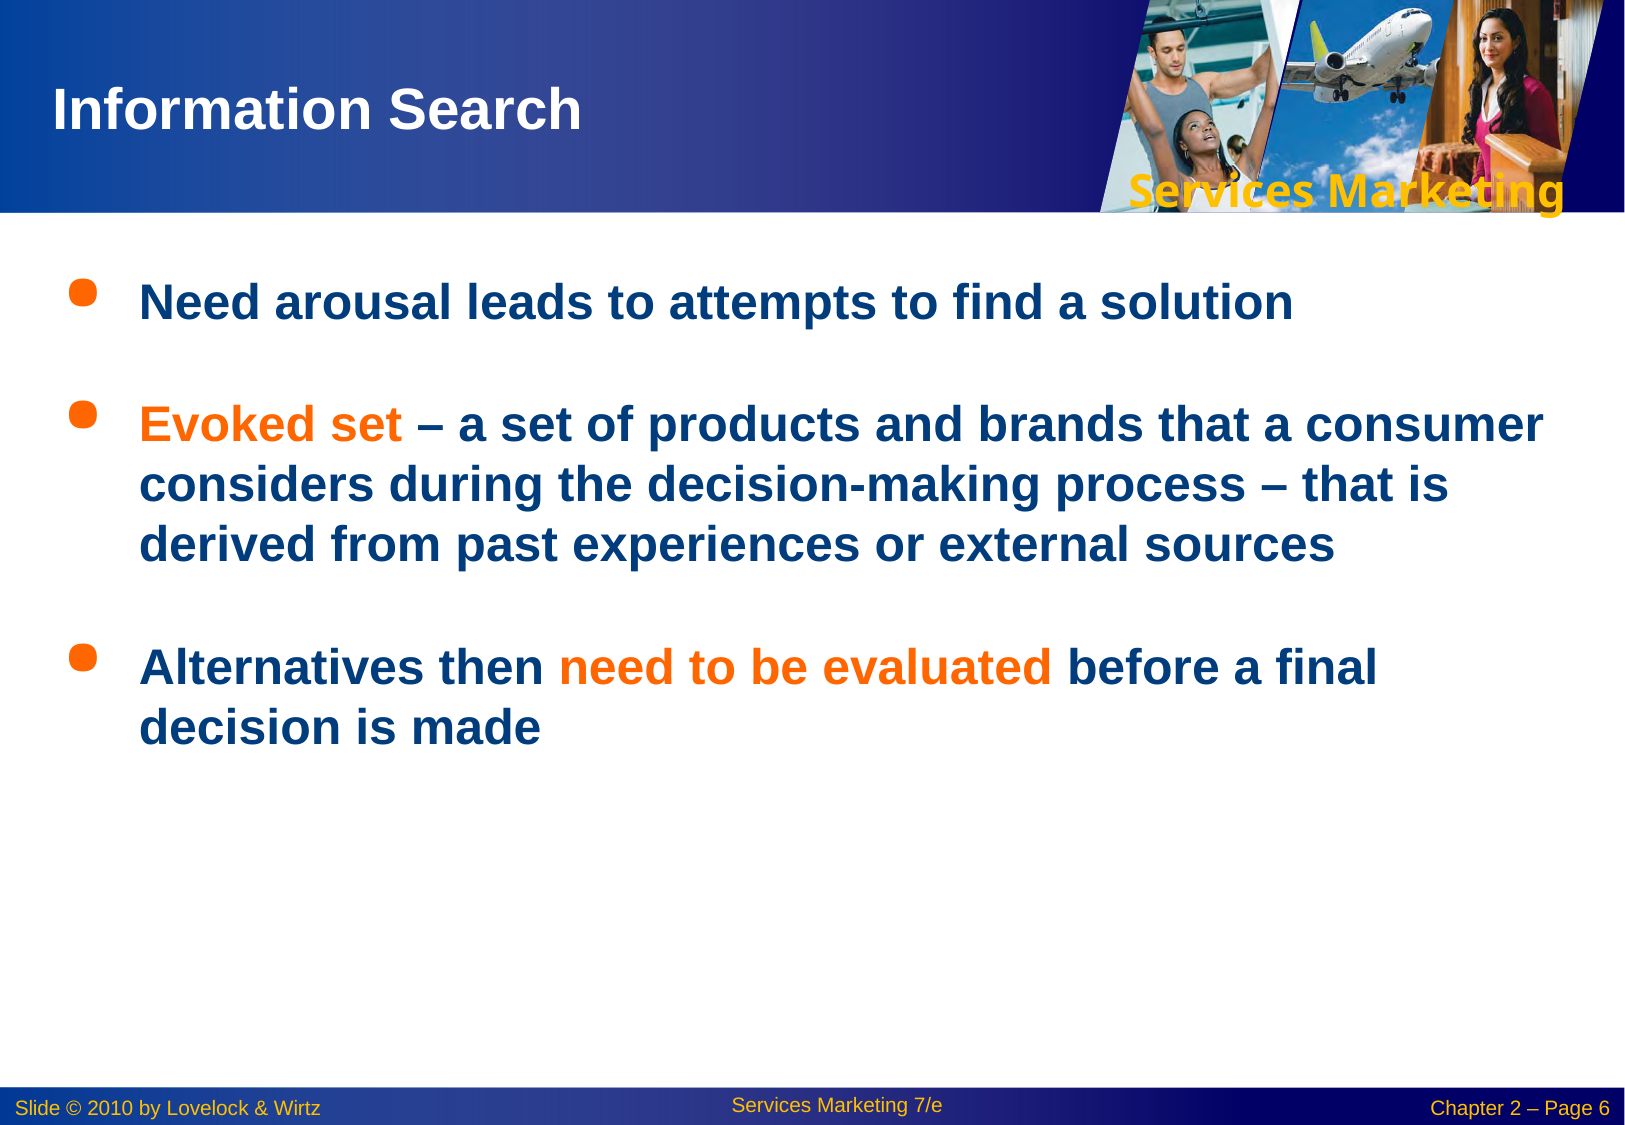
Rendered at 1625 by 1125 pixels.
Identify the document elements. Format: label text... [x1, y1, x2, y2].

picture [1100, 0, 1604, 213]
title Information Search [36, 37, 1088, 176]
list Need arousal leads to attempts to find a solution Evoked set – a set of products and brands that a consumer considers during the decision-making process – that is derived from past experiences or external sources Alternatives then need to be evaluated before a final decision is made [49, 261, 1588, 1051]
picture [1546, 187, 1556, 202]
picture [1162, 186, 1172, 192]
